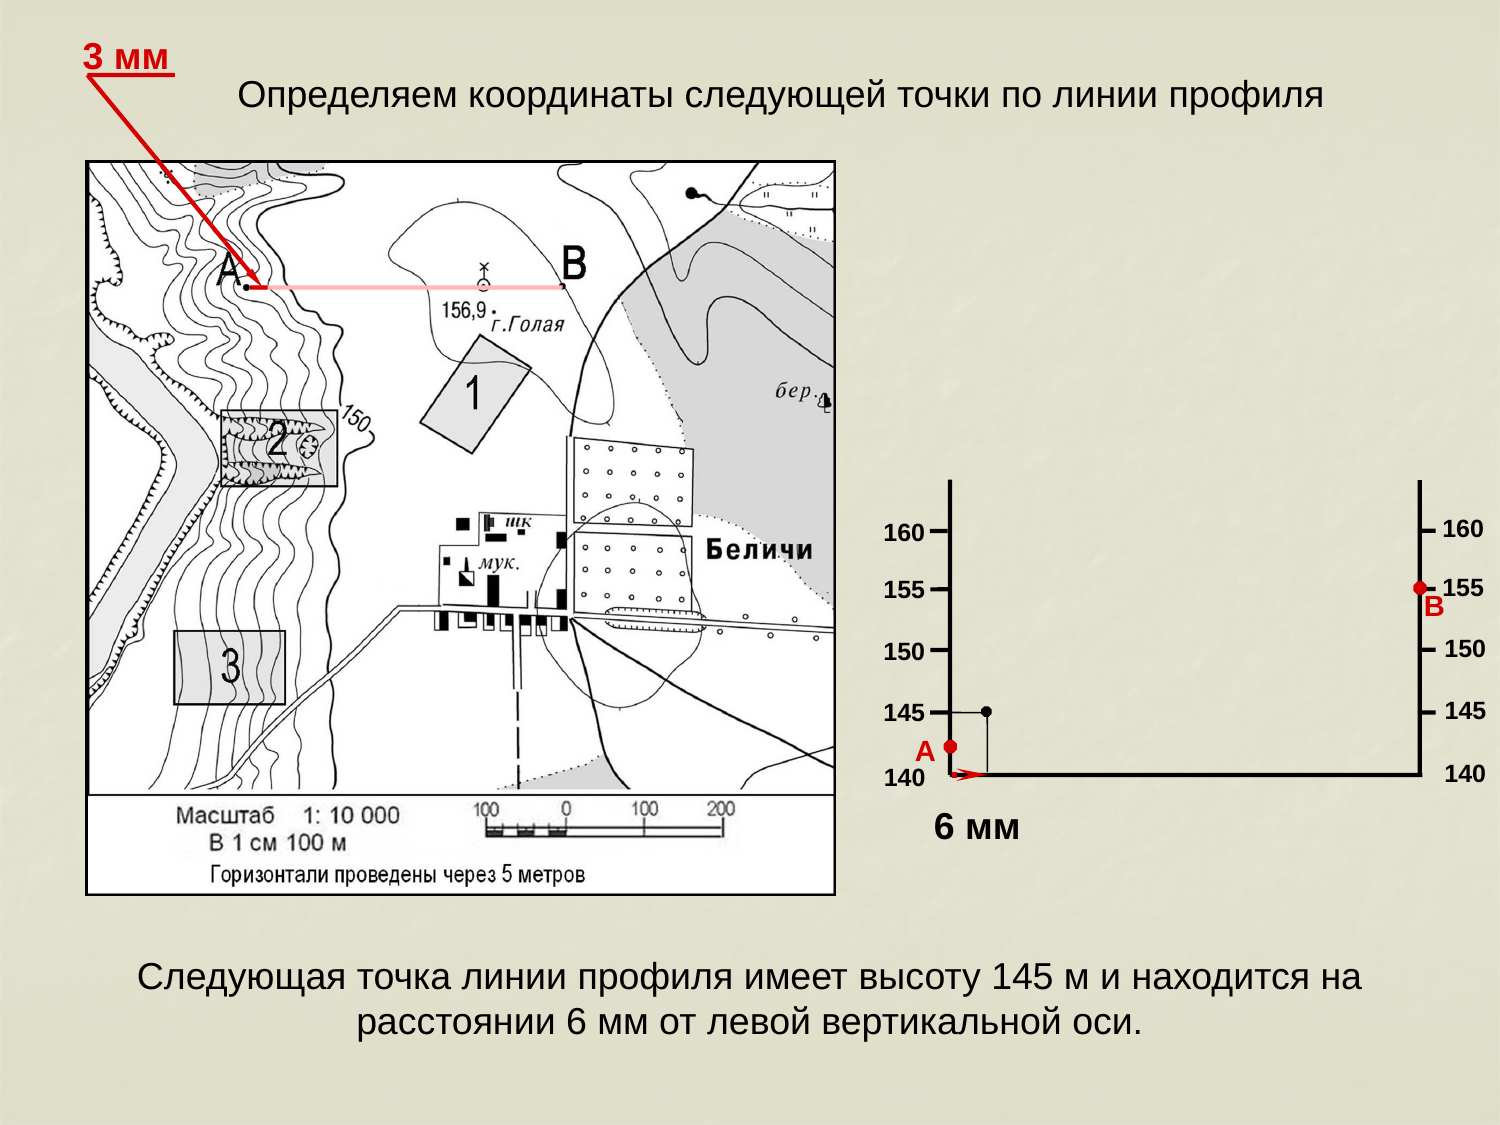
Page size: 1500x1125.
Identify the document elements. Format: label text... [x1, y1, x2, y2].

text_box Определяем координаты следующей точки по линии профиля [200, 62, 1363, 123]
text_box 3 мм [57, 24, 195, 85]
text_box В [1409, 580, 1472, 631]
text_box [966, 770, 988, 779]
text_box 150 [848, 628, 961, 674]
text_box 150 [1409, 624, 1500, 670]
text_box [981, 707, 991, 717]
text_box 155 [1407, 564, 1500, 609]
text_box 6 мм [883, 794, 1072, 854]
text_box 145 [848, 689, 961, 734]
text_box 145 [1409, 687, 1500, 733]
text_box 155 [848, 565, 961, 611]
text_box Следующая точка линии профиля имеет высоту 145 м и находится на расстоянии 6 мм от левой вертикальной оси. [50, 944, 1450, 1050]
text_box 160 [848, 508, 961, 554]
text_box 160 [1407, 505, 1500, 551]
text_box 140 [848, 753, 961, 799]
picture [85, 160, 836, 897]
text_box 140 [1409, 750, 1500, 795]
text_box А [899, 724, 963, 775]
